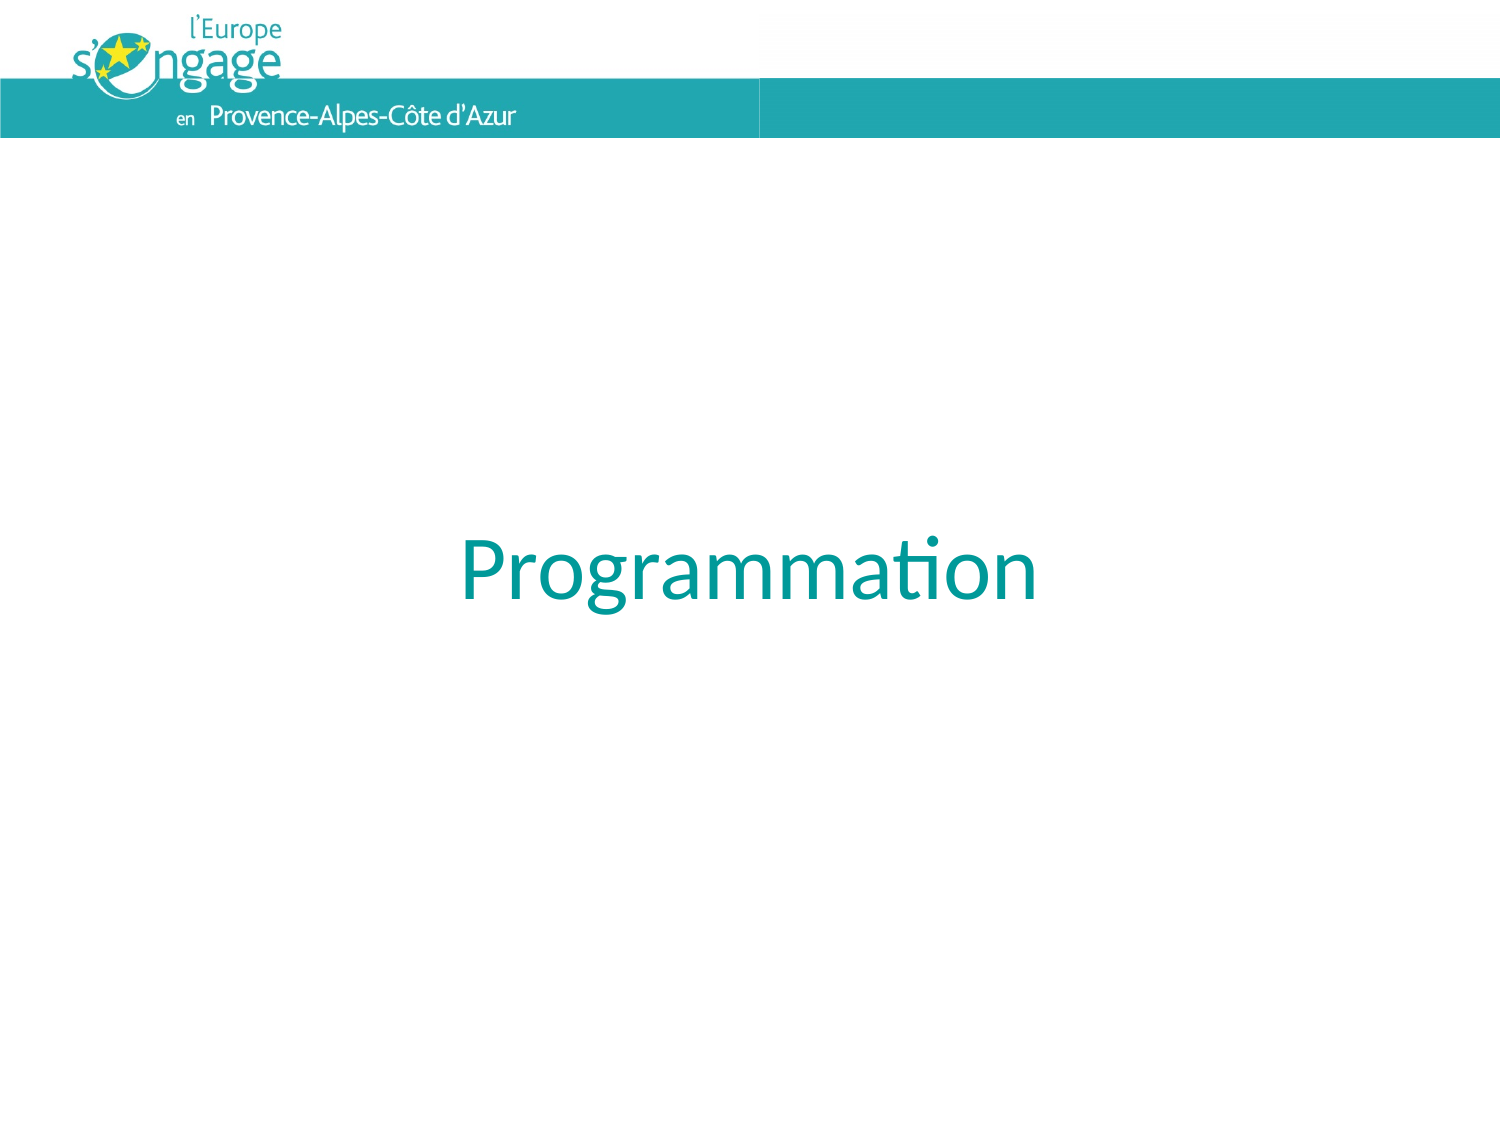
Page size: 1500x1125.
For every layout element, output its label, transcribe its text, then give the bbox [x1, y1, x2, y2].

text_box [0, 14, 1500, 138]
title Programmation [112, 441, 1388, 683]
